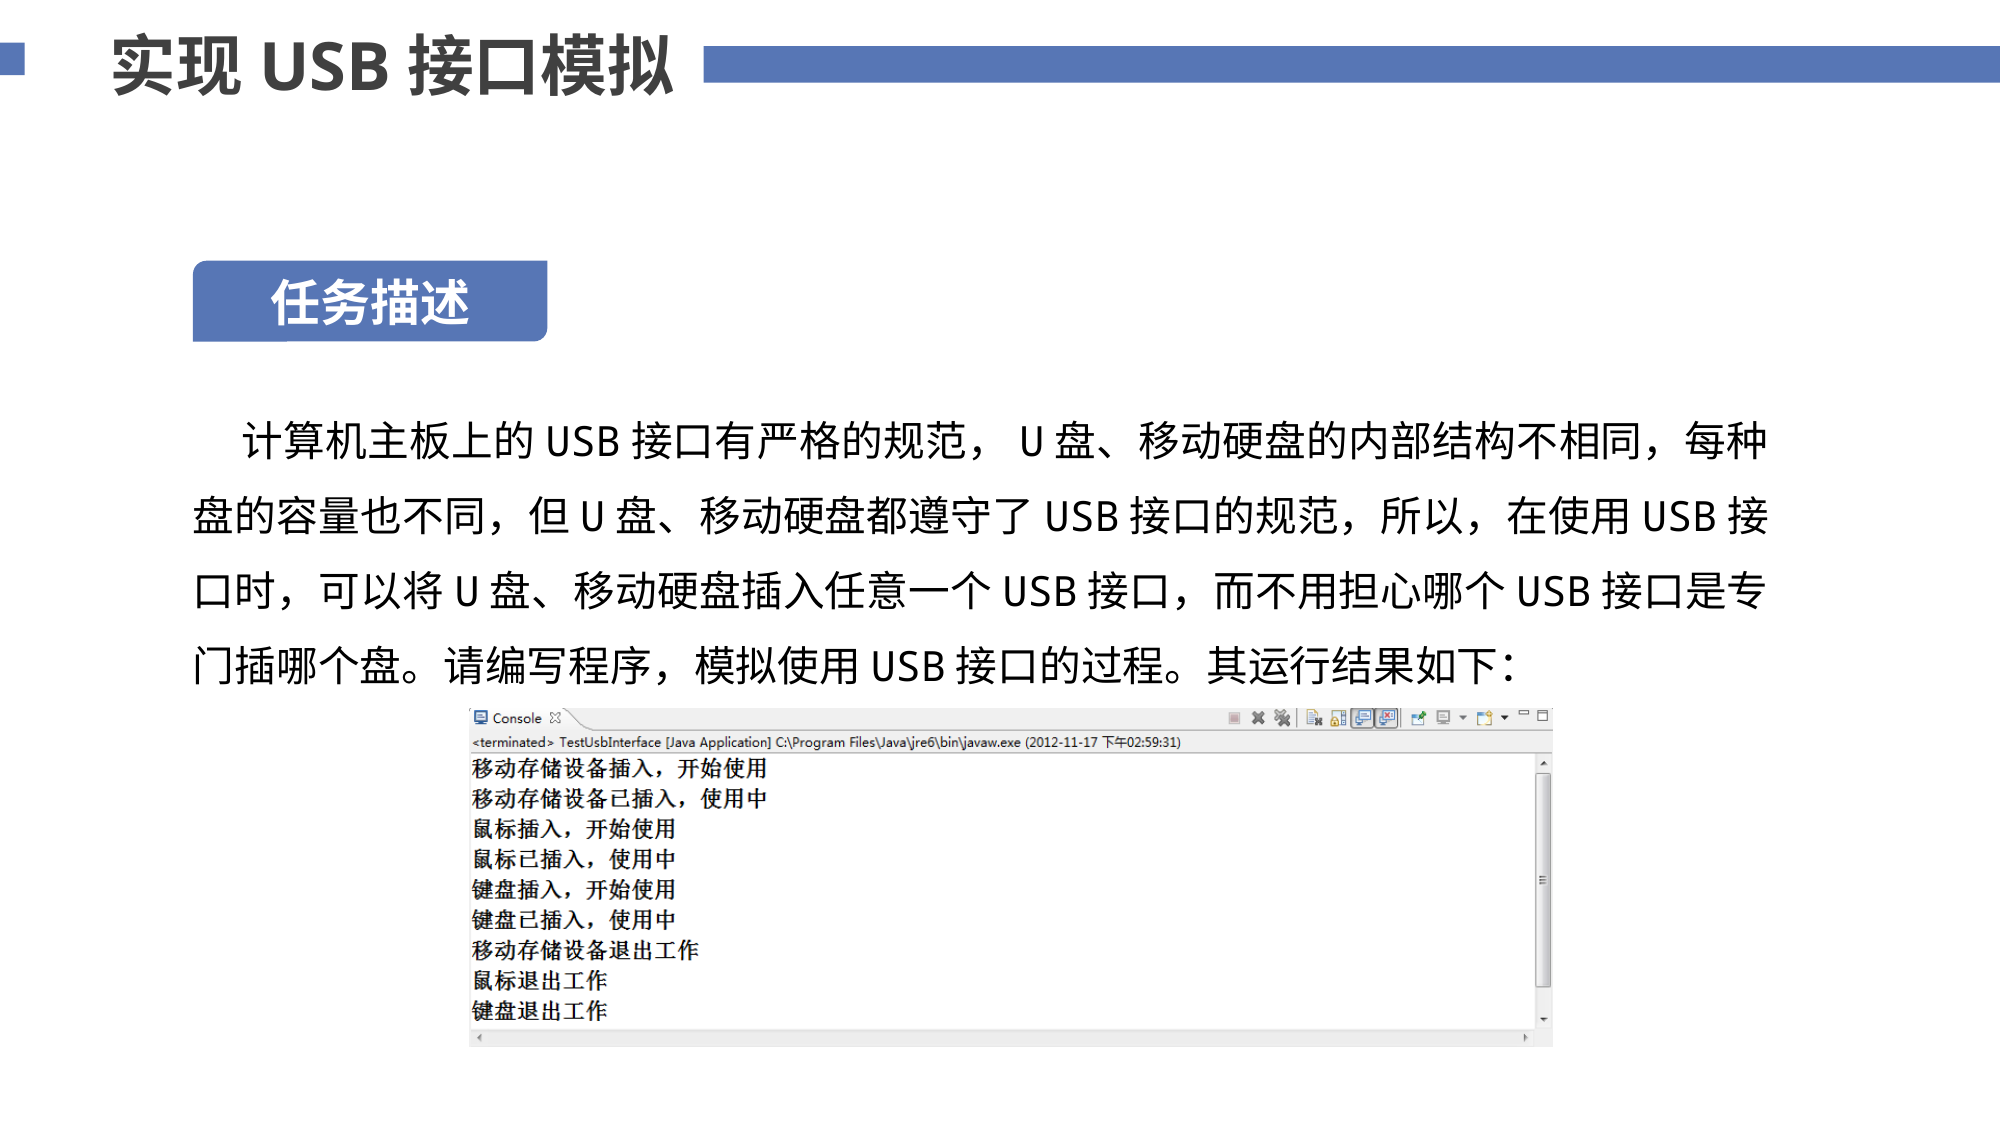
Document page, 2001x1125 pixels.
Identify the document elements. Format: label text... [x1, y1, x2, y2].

text_box 实现USB接口模拟 [109, 23, 674, 104]
text_box 任务描述 [191, 259, 549, 343]
text_box [0, 41, 26, 76]
text_box [702, 45, 2000, 84]
picture [469, 708, 1553, 1047]
text_box 计算机主板上的USB接口有严格的规范，U盘、移动硬盘的内部结构不相同，每种盘的容量也不同，但U盘、移动硬盘都遵守了USB接口的规范，所以，在使用USB接口时，可以将U盘、移动硬盘插入任意一个USB接口，而不用担心哪个USB接口是专门插哪个盘。请编写程序，模拟使用USB接口的过程。其运行结果如下： [192, 389, 1769, 690]
